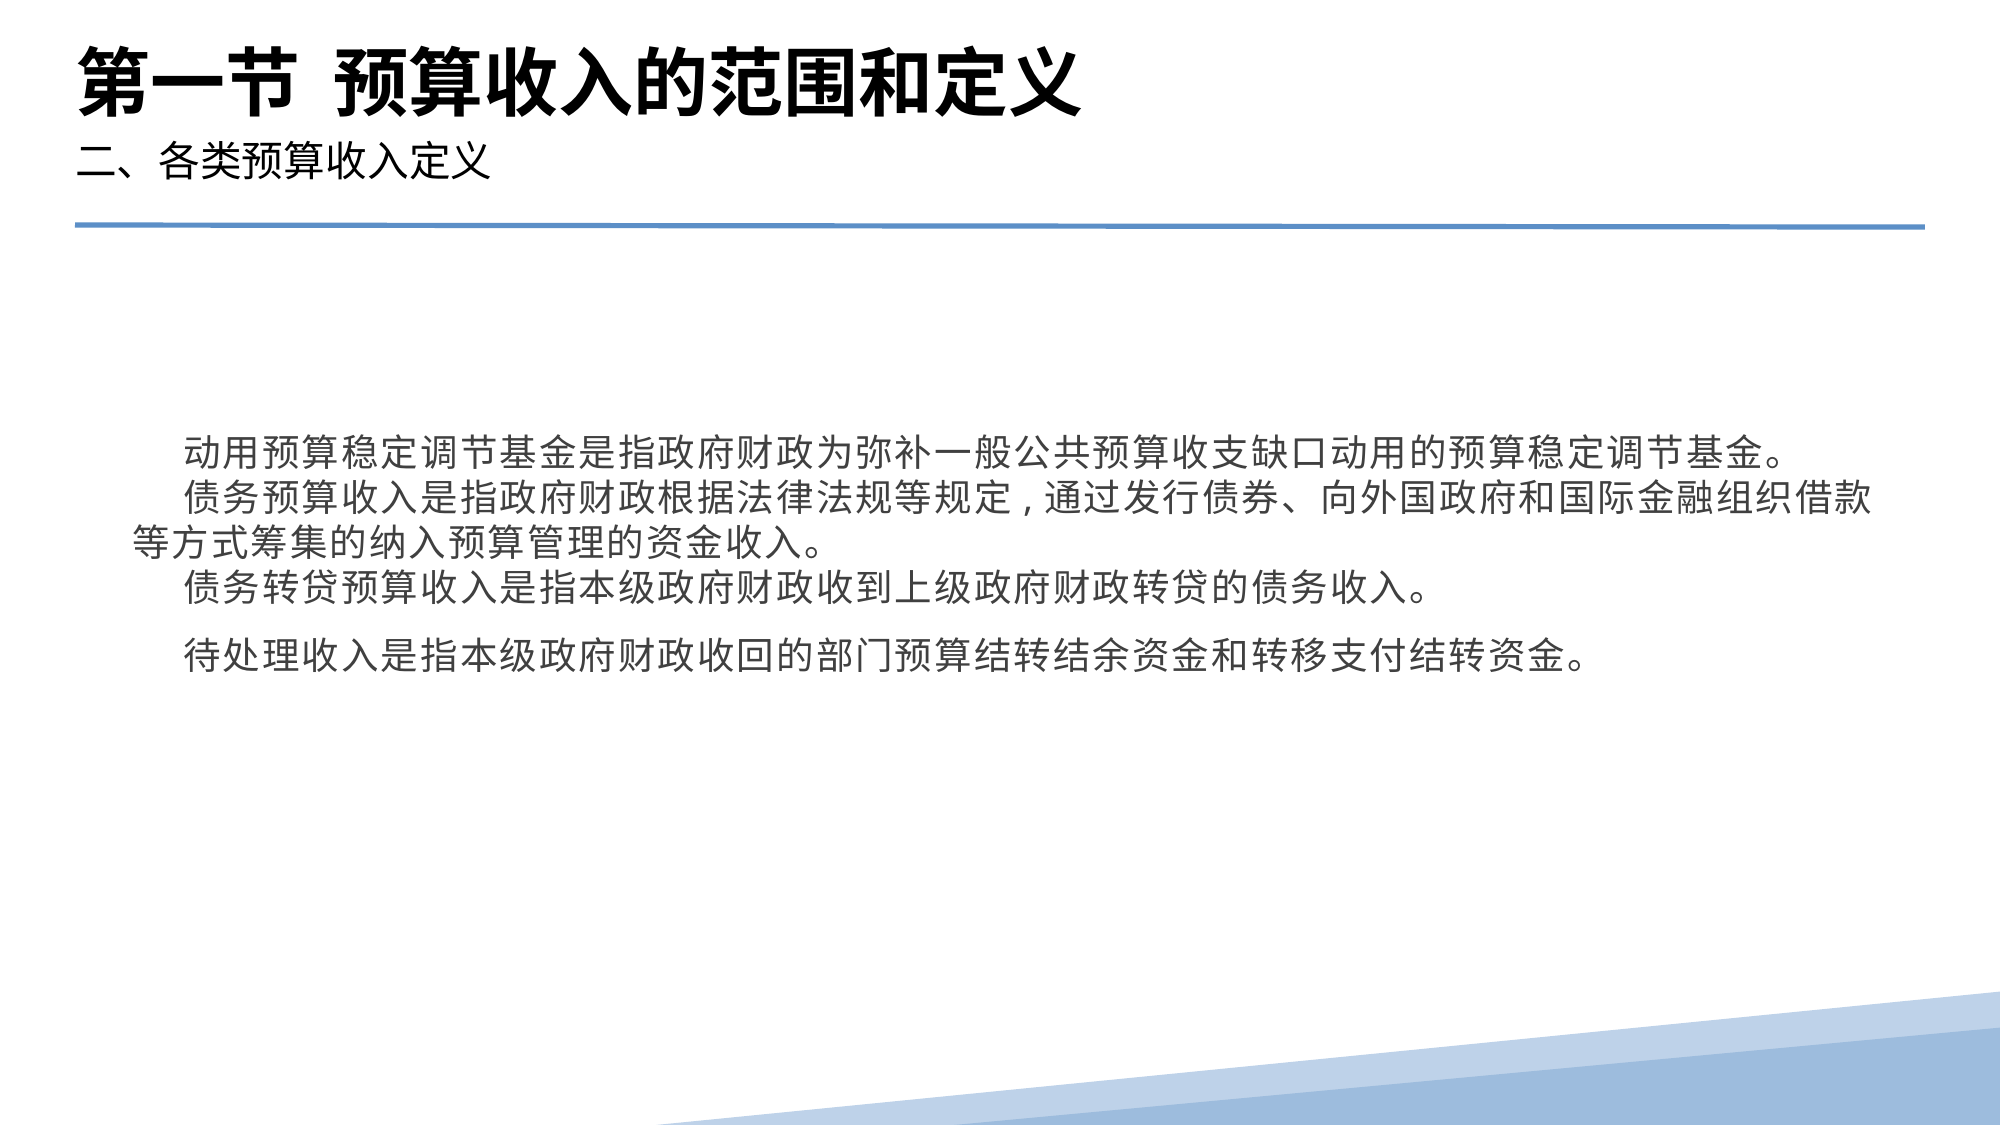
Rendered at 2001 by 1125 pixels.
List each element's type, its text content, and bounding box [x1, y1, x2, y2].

text_box 二、各类预算收入定义 [75, 124, 1925, 200]
text_box 动用预算稳定调节基金是指政府财政为弥补一般公共预算收支缺口动用的预算稳定调节基金。 债务预算收入是指政府财政根据法律法规等规定,通过发行债券、向外国政府和国际金融组织借款等方式筹集的纳入预算管理的资金收入。 债务转贷预算收入是指本级政府财政收到上级政府财政转贷的债务收入。 待处理收入是指本级政府财政收回的部门预算结转结余资金和转移支付结转资金。 [121, 328, 1925, 733]
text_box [74, 224, 1925, 228]
text_box 第一节 预算收入的范围和定义 [75, 24, 1925, 124]
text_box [656, 991, 2000, 1125]
